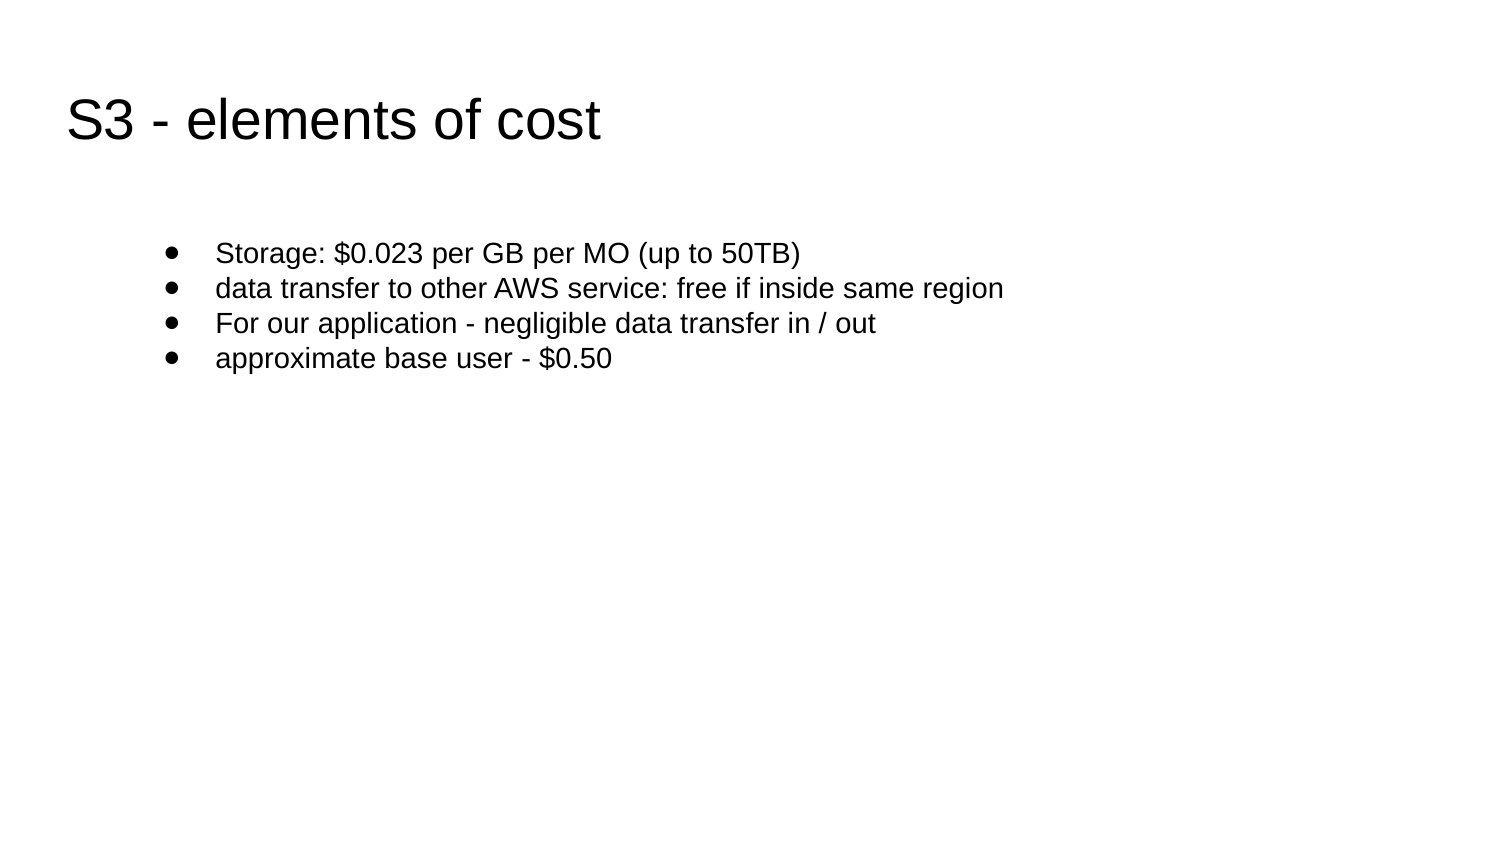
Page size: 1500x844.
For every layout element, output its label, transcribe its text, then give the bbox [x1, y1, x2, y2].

text_box Storage: $0.023 per GB per MO (up to 50TB) data transfer to other AWS service: free if inside same region For our application - negligible data transfer in / out approximate base user - $0.50 [125, 219, 1067, 350]
title S3 - elements of cost [51, 72, 1449, 167]
